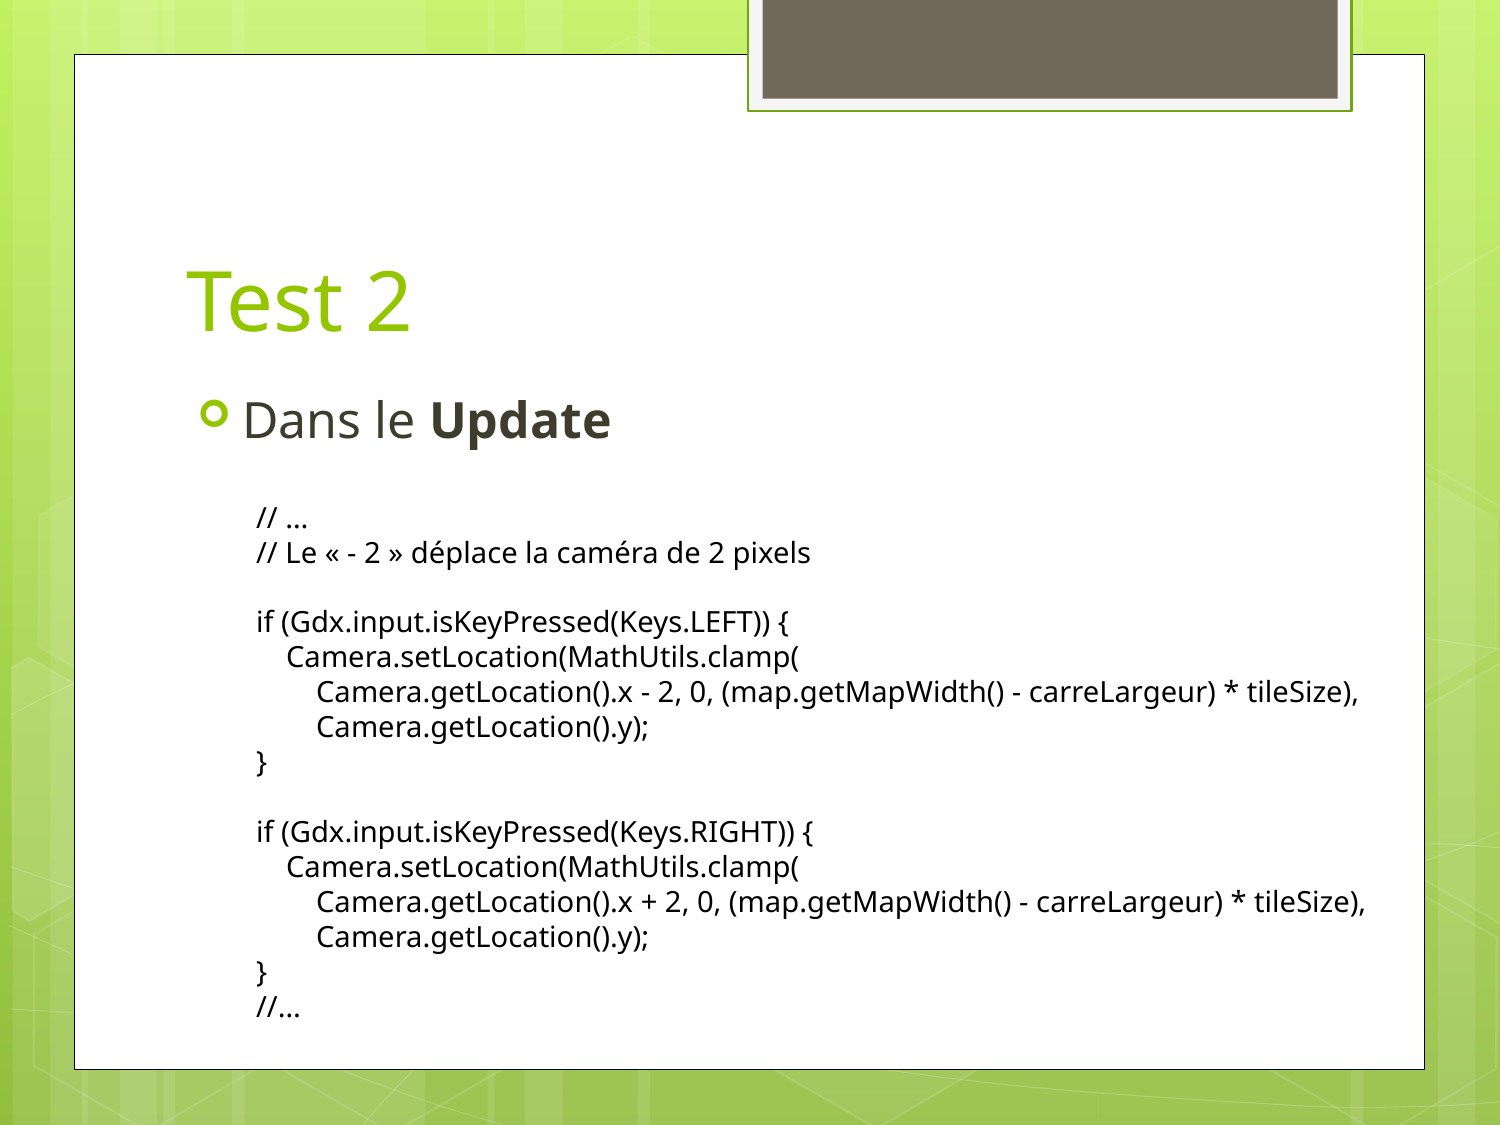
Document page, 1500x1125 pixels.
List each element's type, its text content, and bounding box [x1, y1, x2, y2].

list Dans le Update [171, 381, 1283, 457]
text_box // … // Le « - 2 » déplace la caméra de 2 pixels if (Gdx.input.isKeyPressed(Keys.LEFT)) { Camera.setLocation(MathUtils.clamp( Camera.getLocation().x - 2, 0, (map.getMapWidth() - carreLargeur) * tileSize), Camera.getLocation().y); } if (Gdx.input.isKeyPressed(Keys.RIGHT)) { Camera.setLocation(MathUtils.clamp( Camera.getLocation().x + 2, 0, (map.getMapWidth() - carreLargeur) * tileSize), Camera.getLocation().y); } //… [241, 491, 1383, 1031]
title Test 2 [171, 168, 1324, 357]
